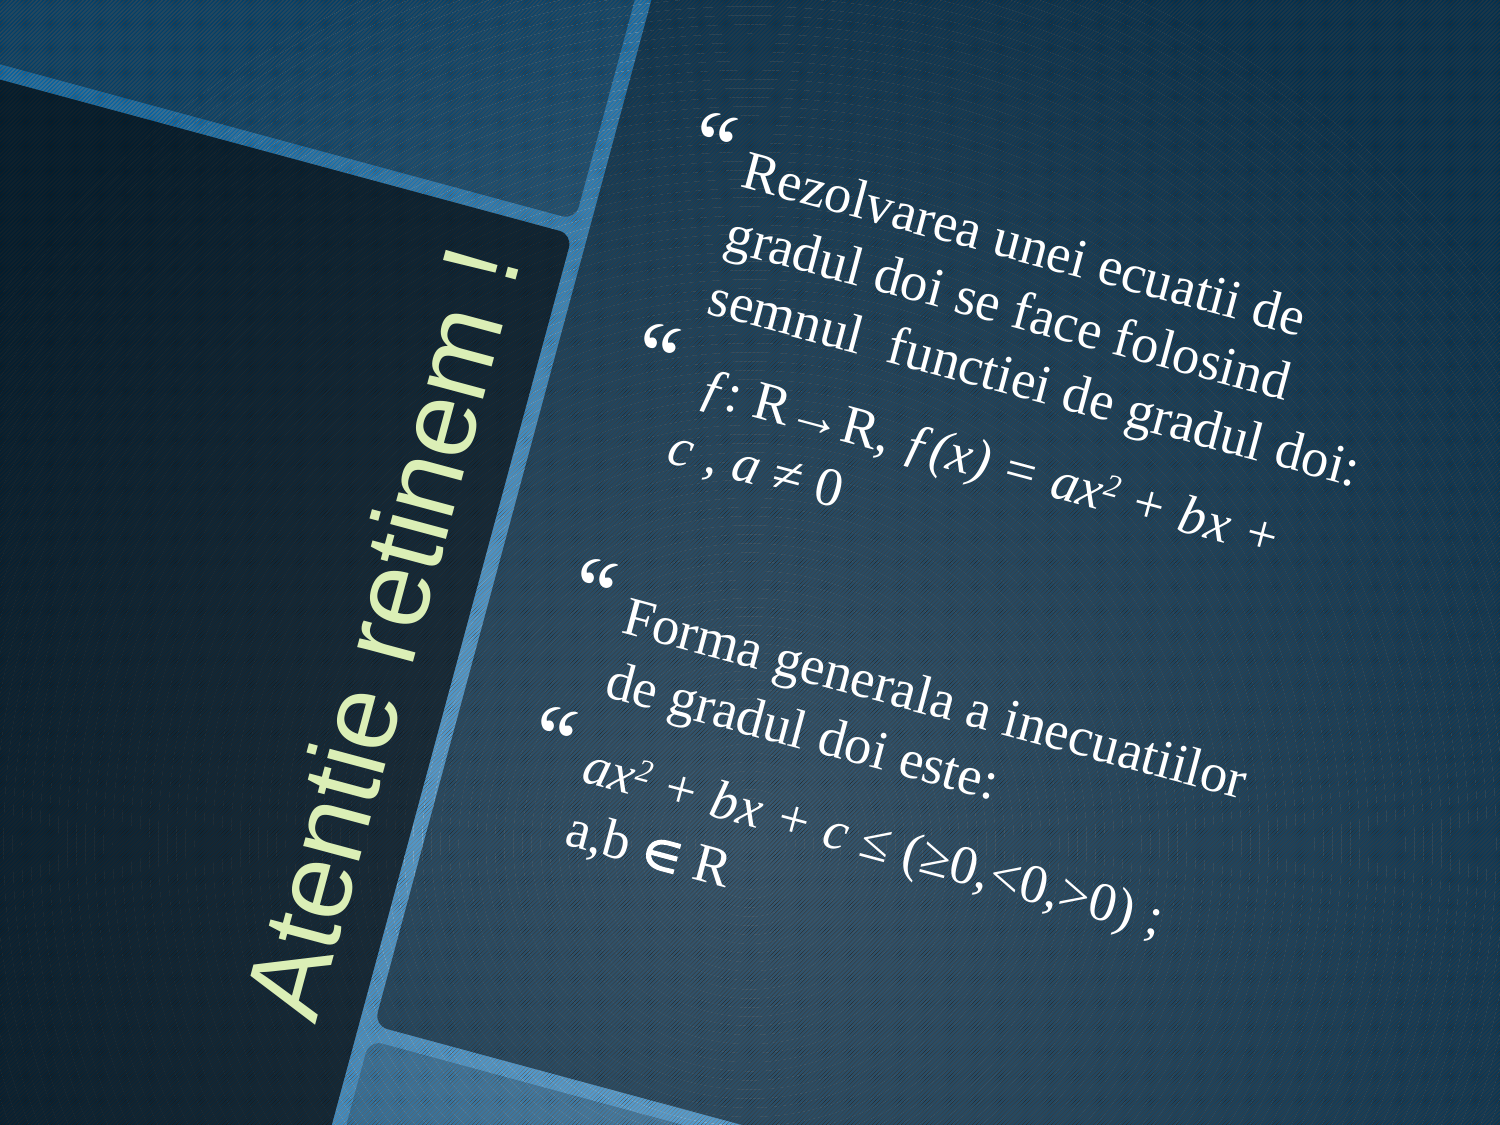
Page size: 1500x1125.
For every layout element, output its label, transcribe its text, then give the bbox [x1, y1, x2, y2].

list Rezolvarea unei ecuatii de gradul doi se face folosind semnul functiei de gradul doi: ƒ: R→R, ƒ(x) = ax2 + bx + c , a ≠ 0 Forma generala a inecuatiilor de gradul doi este: ax2 + bx + c ≤ (≥0,<0,>0) ; a,b  R [475, 72, 1430, 1076]
title Atentie retinem ! [69, 181, 554, 1056]
